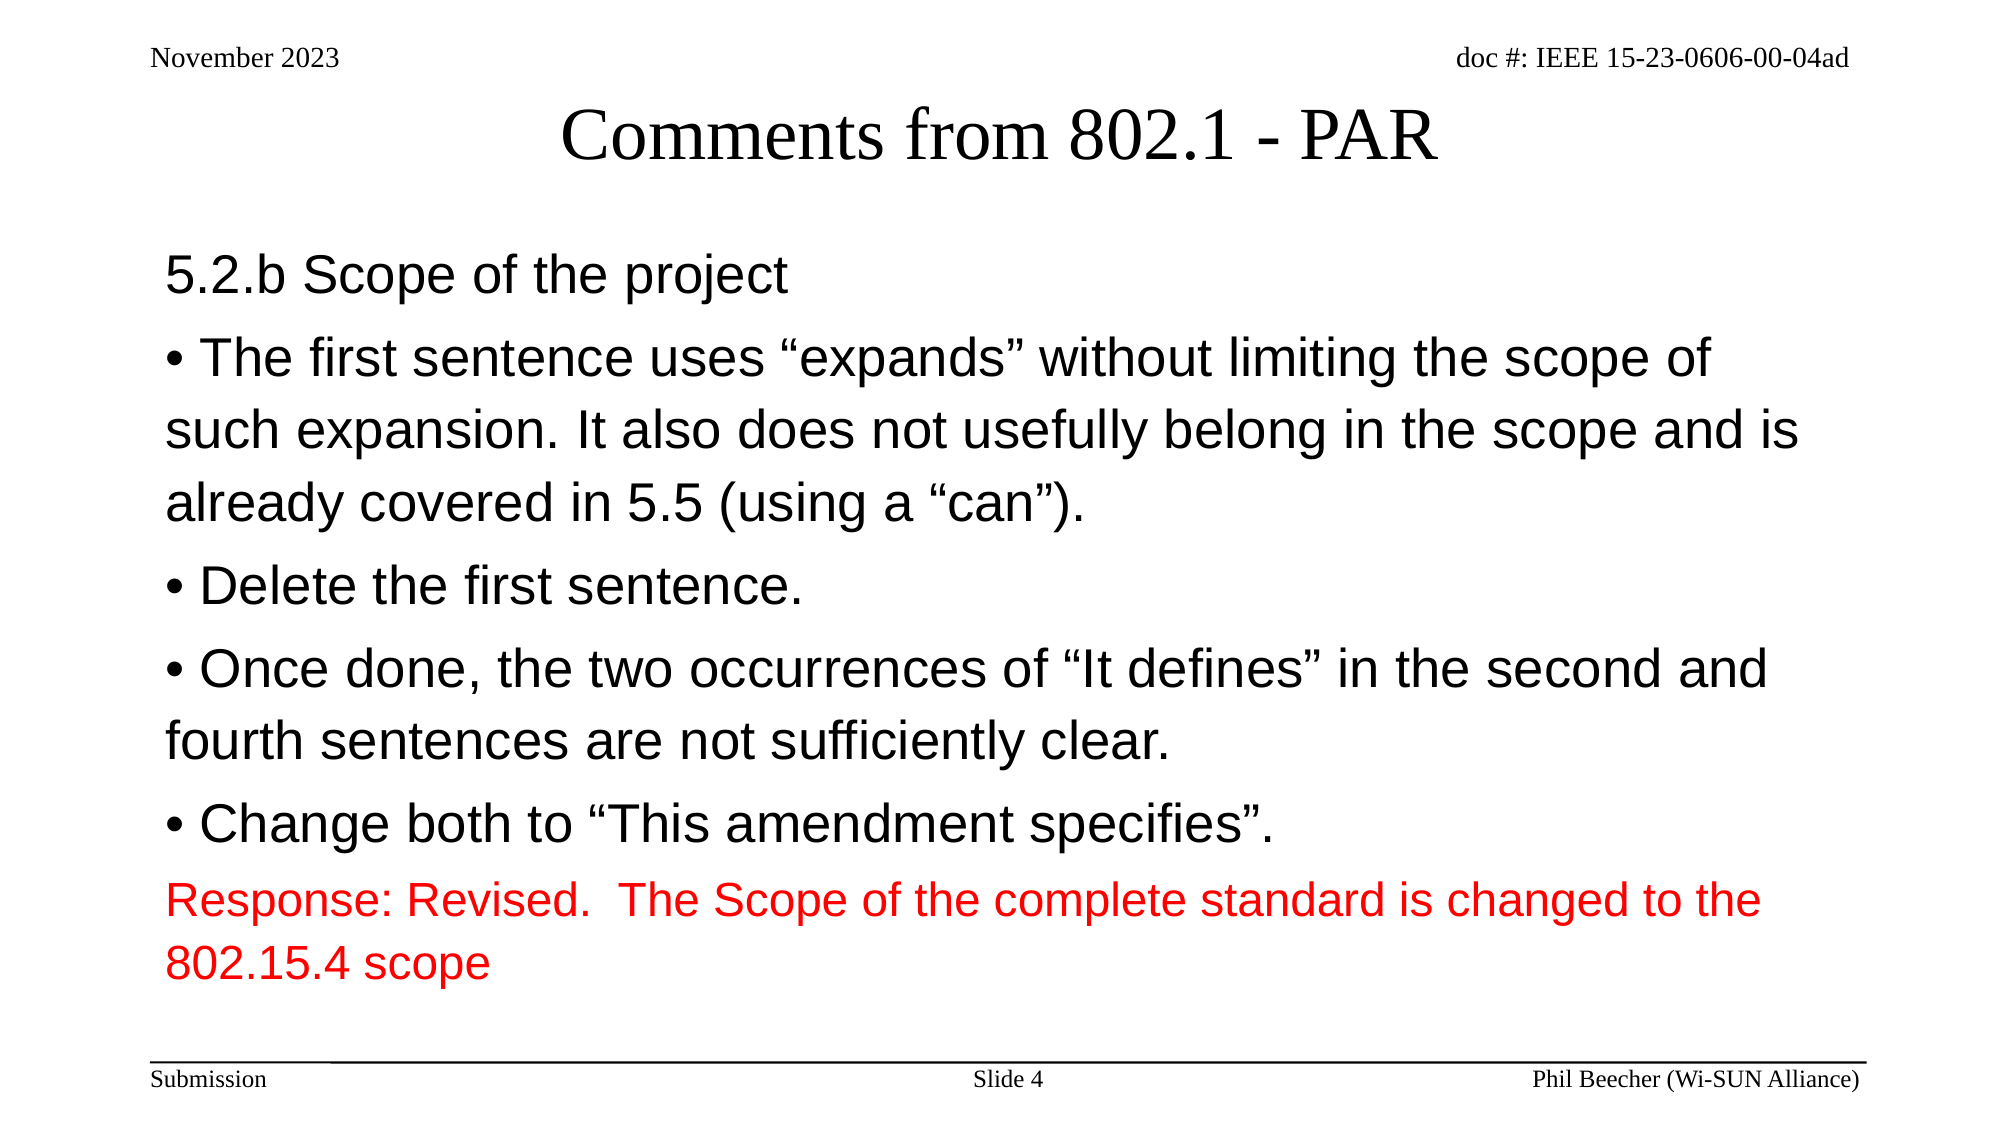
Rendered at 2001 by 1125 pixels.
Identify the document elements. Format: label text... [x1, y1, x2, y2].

title Comments from 802.1 - PAR [137, 59, 1863, 200]
slide_number Slide 4 [964, 1061, 1053, 1093]
list 5.2.b Scope of the project • The first sentence uses “expands” without limiting the scope of such expansion. It also does not usefully belong in the scope and is already covered in 5.5 (using a “can”). • Delete the first sentence. • Once done, the two occurrences of “It defines” in the second and fourth sentences are not sufficiently clear. • Change both to “This amendment specifies”. Response: Revised. The Scope of the complete standard is changed to the 802.15.4 scope [150, 224, 1850, 1000]
footer Phil Beecher (Wi-SUN Alliance) [1362, 1062, 1875, 1093]
